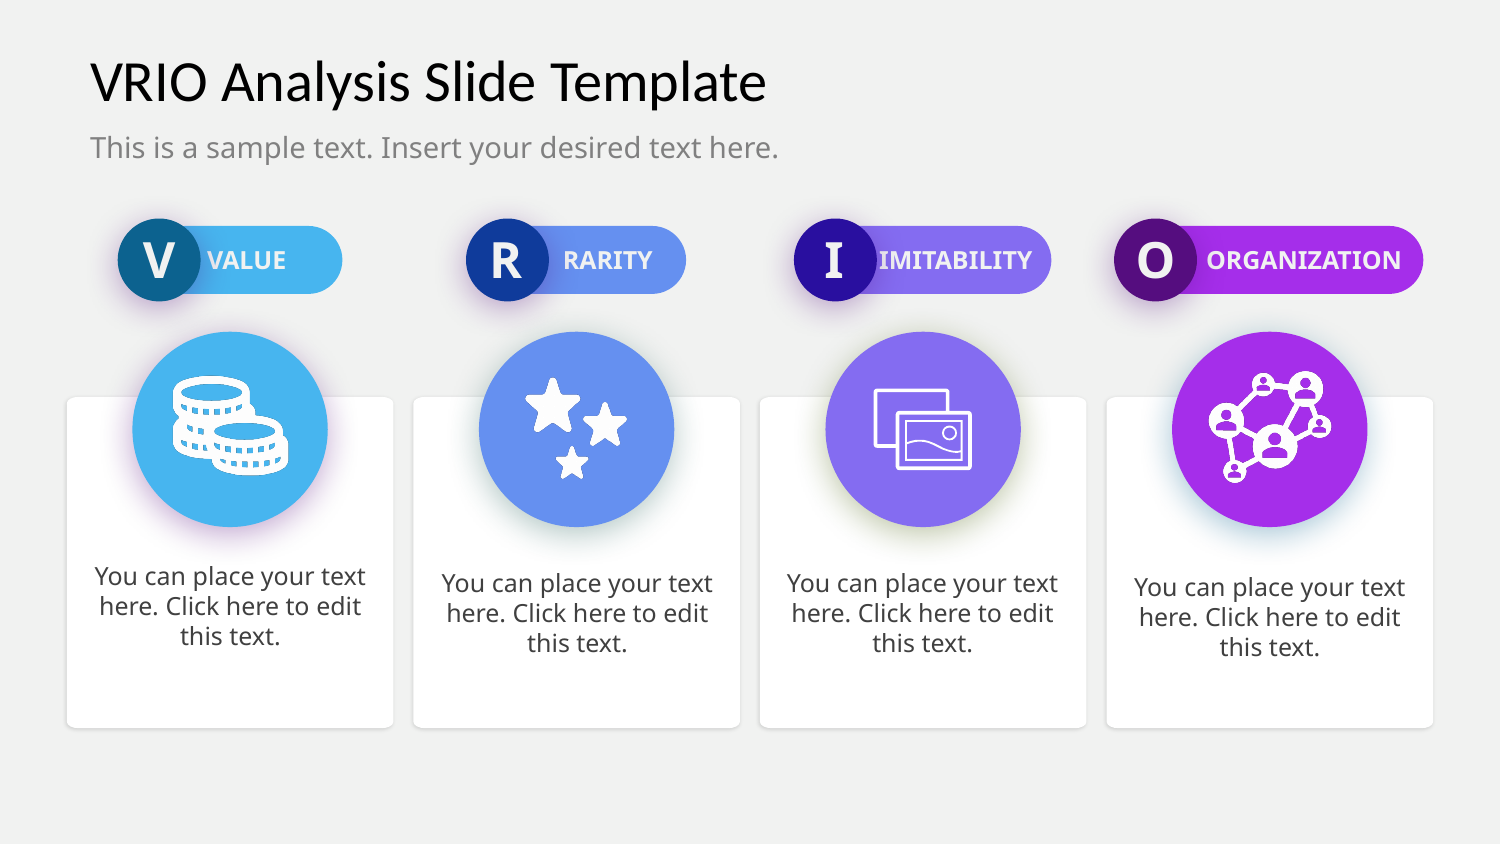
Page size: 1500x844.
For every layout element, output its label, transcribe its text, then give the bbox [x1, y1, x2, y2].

text_box O [1126, 228, 1185, 289]
text_box [1198, 223, 1426, 297]
text_box [413, 396, 740, 729]
text_box [878, 223, 1054, 297]
text_box [1204, 331, 1337, 358]
text_box [1129, 218, 1182, 228]
text_box V [130, 228, 188, 289]
text_box [759, 396, 1087, 729]
text_box [132, 218, 186, 228]
text_box [1206, 504, 1333, 528]
text_box R [476, 228, 535, 289]
text_box [117, 230, 201, 302]
text_box ORGANIZATION [1212, 244, 1407, 275]
text_box [477, 229, 549, 302]
text_box You can place your text here. Click here to edit this text. [432, 567, 723, 725]
picture [162, 359, 294, 492]
text_box [1106, 396, 1434, 729]
text_box You can place your text here. Click here to edit this text. [1124, 571, 1416, 729]
text_box [793, 229, 877, 302]
text_box [132, 331, 328, 528]
text_box You can place your text here. Click here to edit this text. [777, 567, 1068, 725]
picture [1199, 358, 1338, 497]
text_box [550, 223, 689, 297]
text_box [481, 218, 534, 228]
text_box VALUE [218, 244, 335, 275]
text_box [203, 223, 345, 297]
text_box I [805, 228, 863, 289]
text_box You can place your text here. Click here to edit this text. [85, 560, 376, 698]
text_box [1172, 367, 1194, 491]
text_box IMITABILITY [892, 244, 1039, 275]
text_box RARITY [564, 244, 662, 275]
list This is a sample text. Insert your desired text here. [75, 121, 1425, 185]
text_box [873, 388, 973, 471]
text_box [1338, 359, 1368, 498]
text_box [466, 232, 476, 287]
text_box [66, 396, 394, 729]
text_box [808, 218, 862, 228]
text_box [478, 331, 675, 528]
text_box [1114, 230, 1197, 302]
title VRIO Analysis Slide Template [75, 33, 1425, 121]
picture [509, 361, 642, 494]
text_box [825, 331, 1021, 528]
